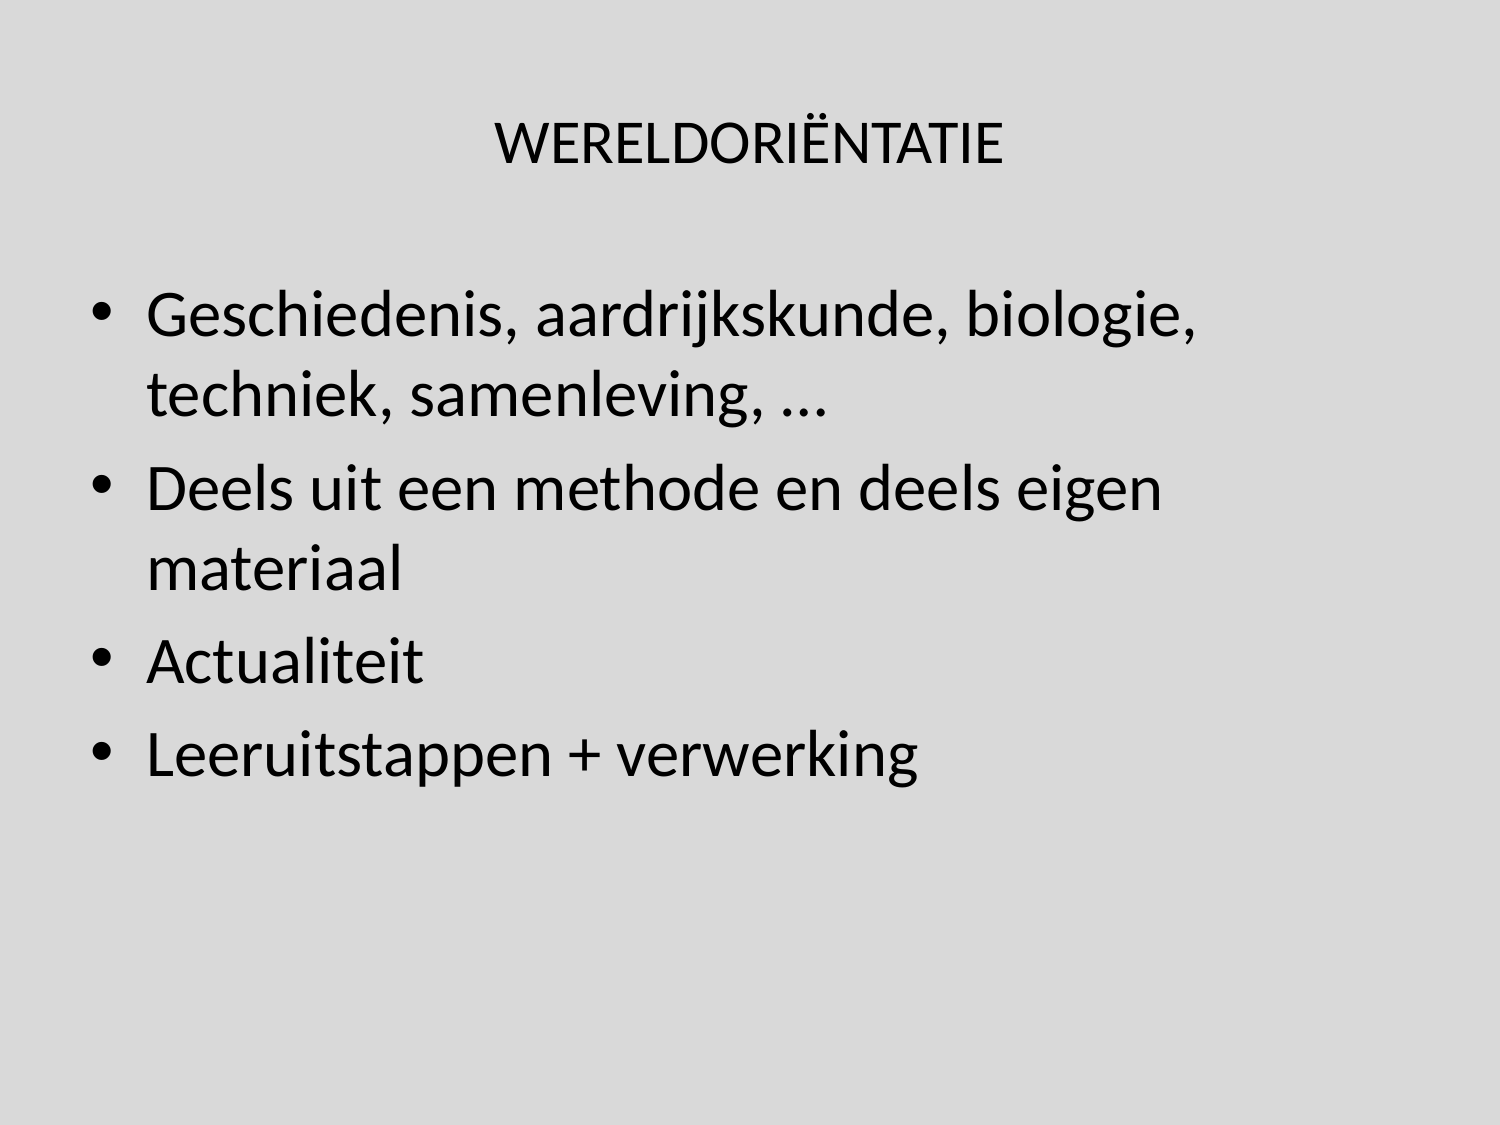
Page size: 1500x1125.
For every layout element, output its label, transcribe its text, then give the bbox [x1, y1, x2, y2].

title WERELDORIËNTATIE [75, 45, 1425, 233]
list Geschiedenis, aardrijkskunde, biologie, techniek, samenleving, … Deels uit een methode en deels eigen materiaal Actualiteit Leeruitstappen + verwerking [75, 262, 1425, 1005]
